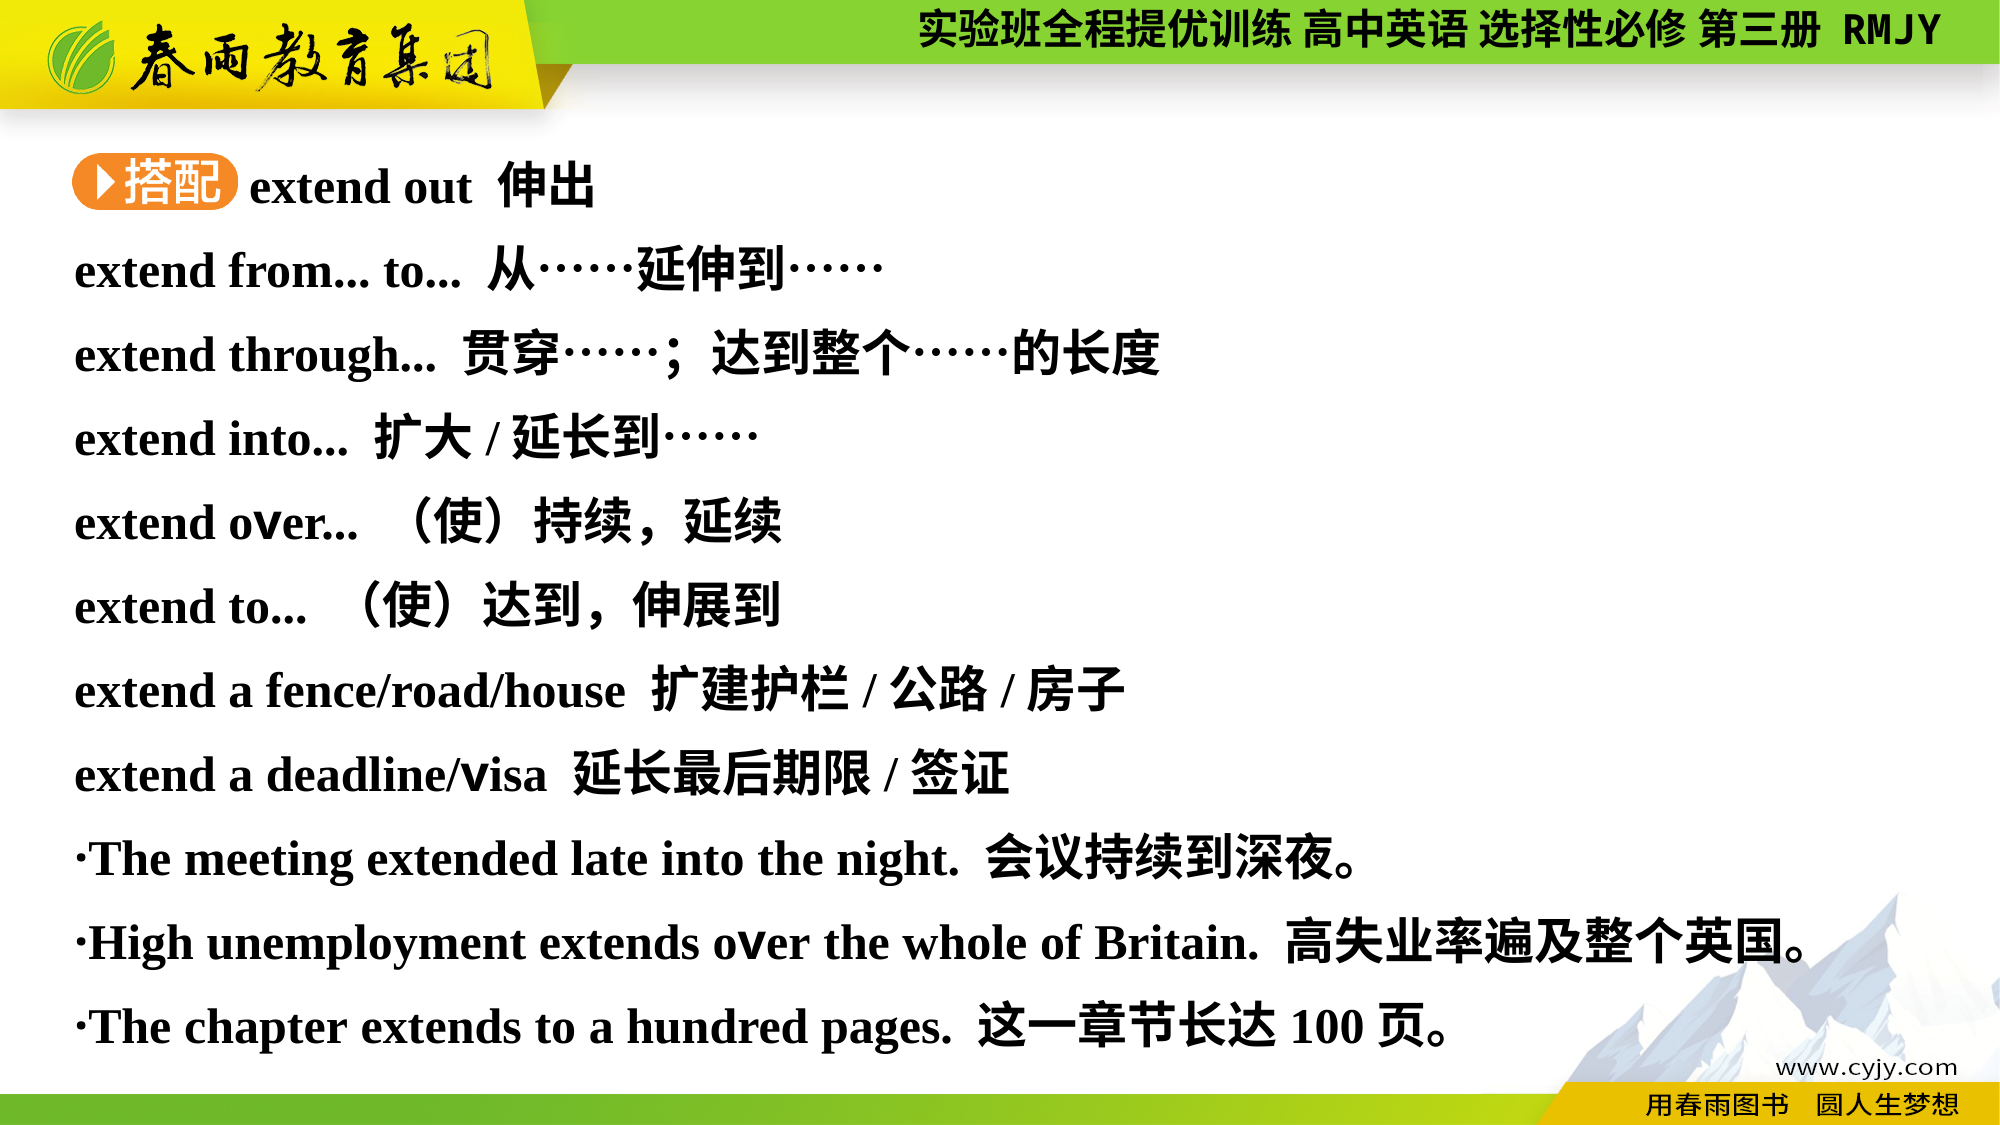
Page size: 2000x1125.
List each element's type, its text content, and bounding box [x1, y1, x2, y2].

picture [0, 0, 2000, 1125]
list extend out 伸出 extend from... to... 从……延伸到…… extend through... 贯穿……；达到整个……的长度 extend into... 扩大/延长到…… extend over... （使）持续，延续 extend to... （使）达到，伸展到 extend a fence/road/house 扩建护栏/公路/房子 extend a deadline/visa 延长最后期限/签证 ·The meeting extended late into the night. 会议持续到深夜。 ·High unemployment extends over the whole of Britain. 高失业率遍及整个英国。 ·The chapter extends to a hundred pages. 这一章节长达100页。 [59, 122, 1944, 1071]
